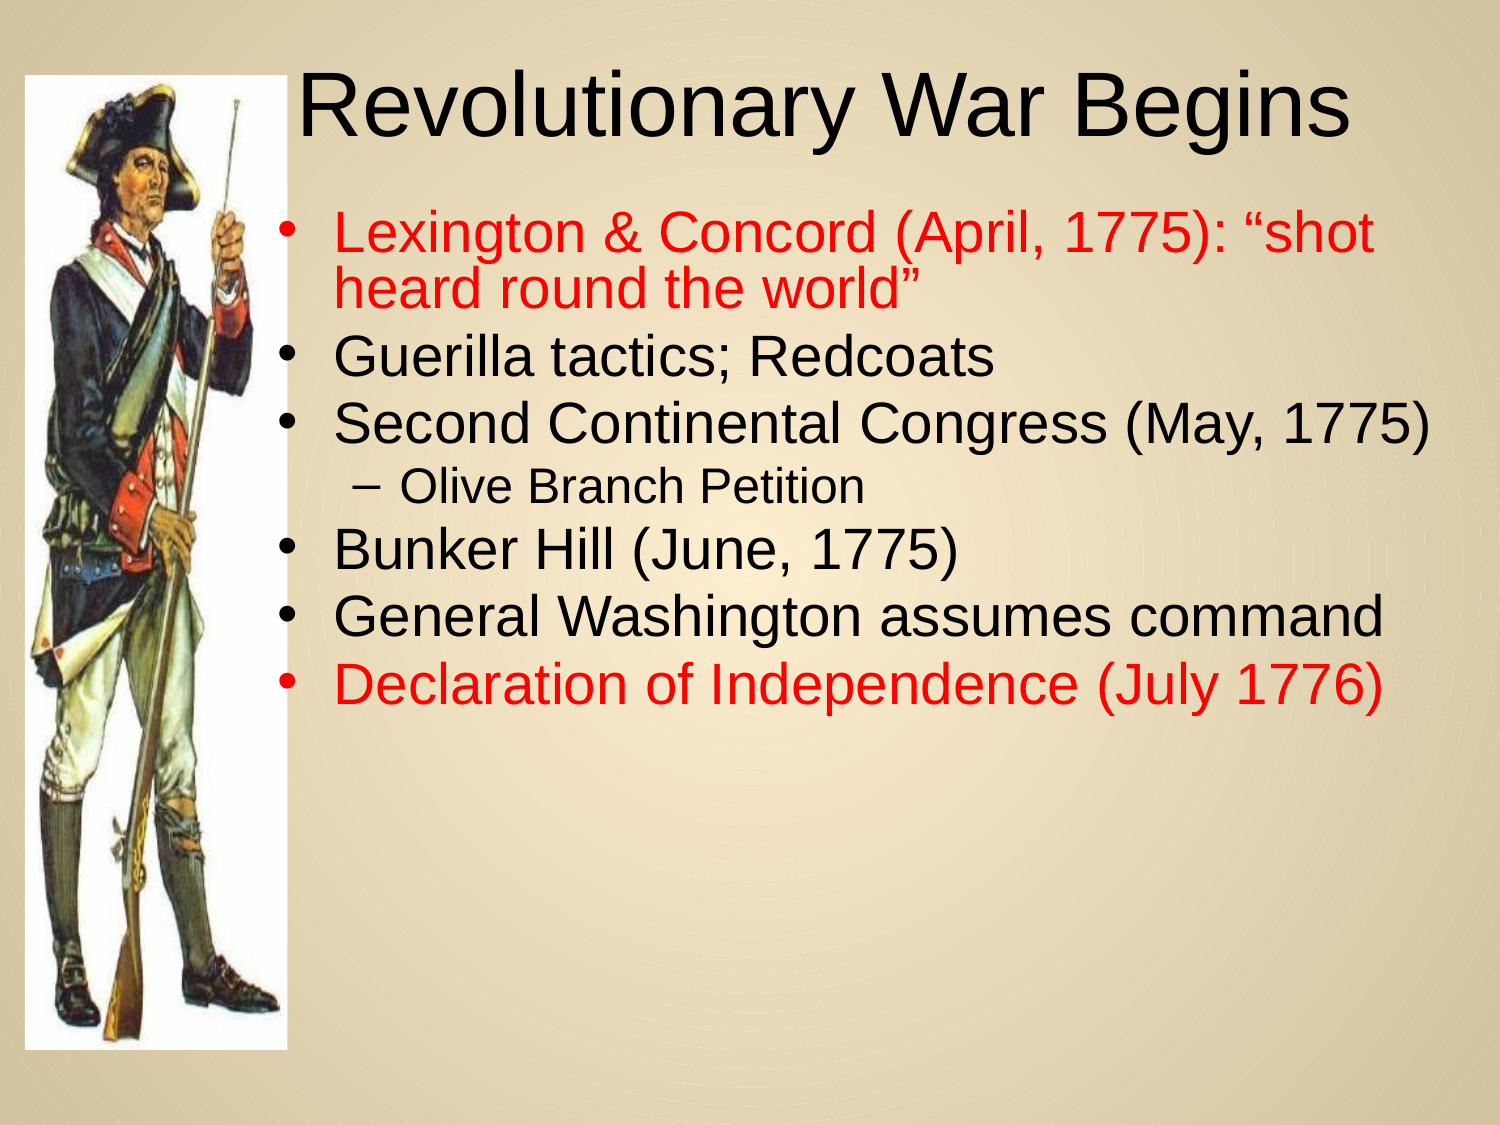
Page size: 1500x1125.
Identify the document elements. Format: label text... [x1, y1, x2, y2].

picture [24, 75, 262, 1050]
list Lexington & Concord (April, 1775): “shot heard round the world” Guerilla tactics; Redcoats Second Continental Congress (May, 1775) Olive Branch Petition Bunker Hill (June, 1775) General Washington assumes command Declaration of Independence (July 1776) [262, 200, 1463, 1063]
title Revolutionary War Begins [150, 37, 1500, 225]
